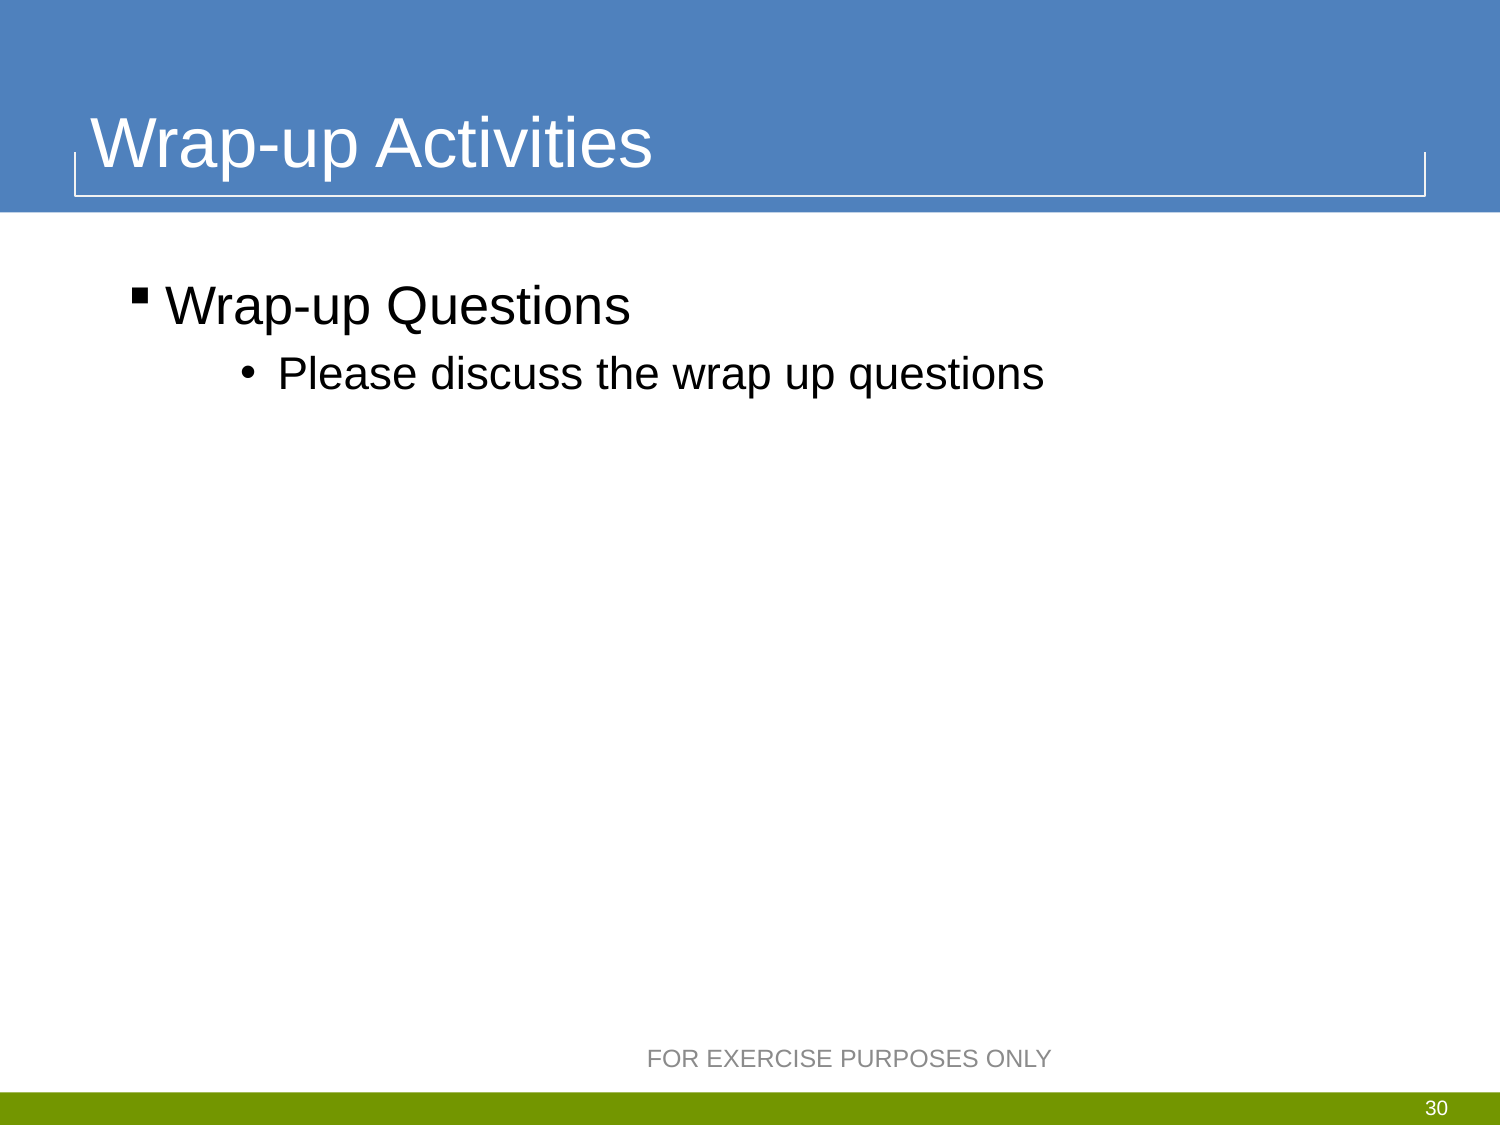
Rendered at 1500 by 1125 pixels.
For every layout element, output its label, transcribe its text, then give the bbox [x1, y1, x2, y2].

list Wrap-up Questions Please discuss the wrap up questions [74, 262, 1426, 1006]
footer FOR EXERCISE PURPOSES ONLY [512, 1042, 1188, 1103]
title Wrap-up Activities [74, 44, 1426, 233]
